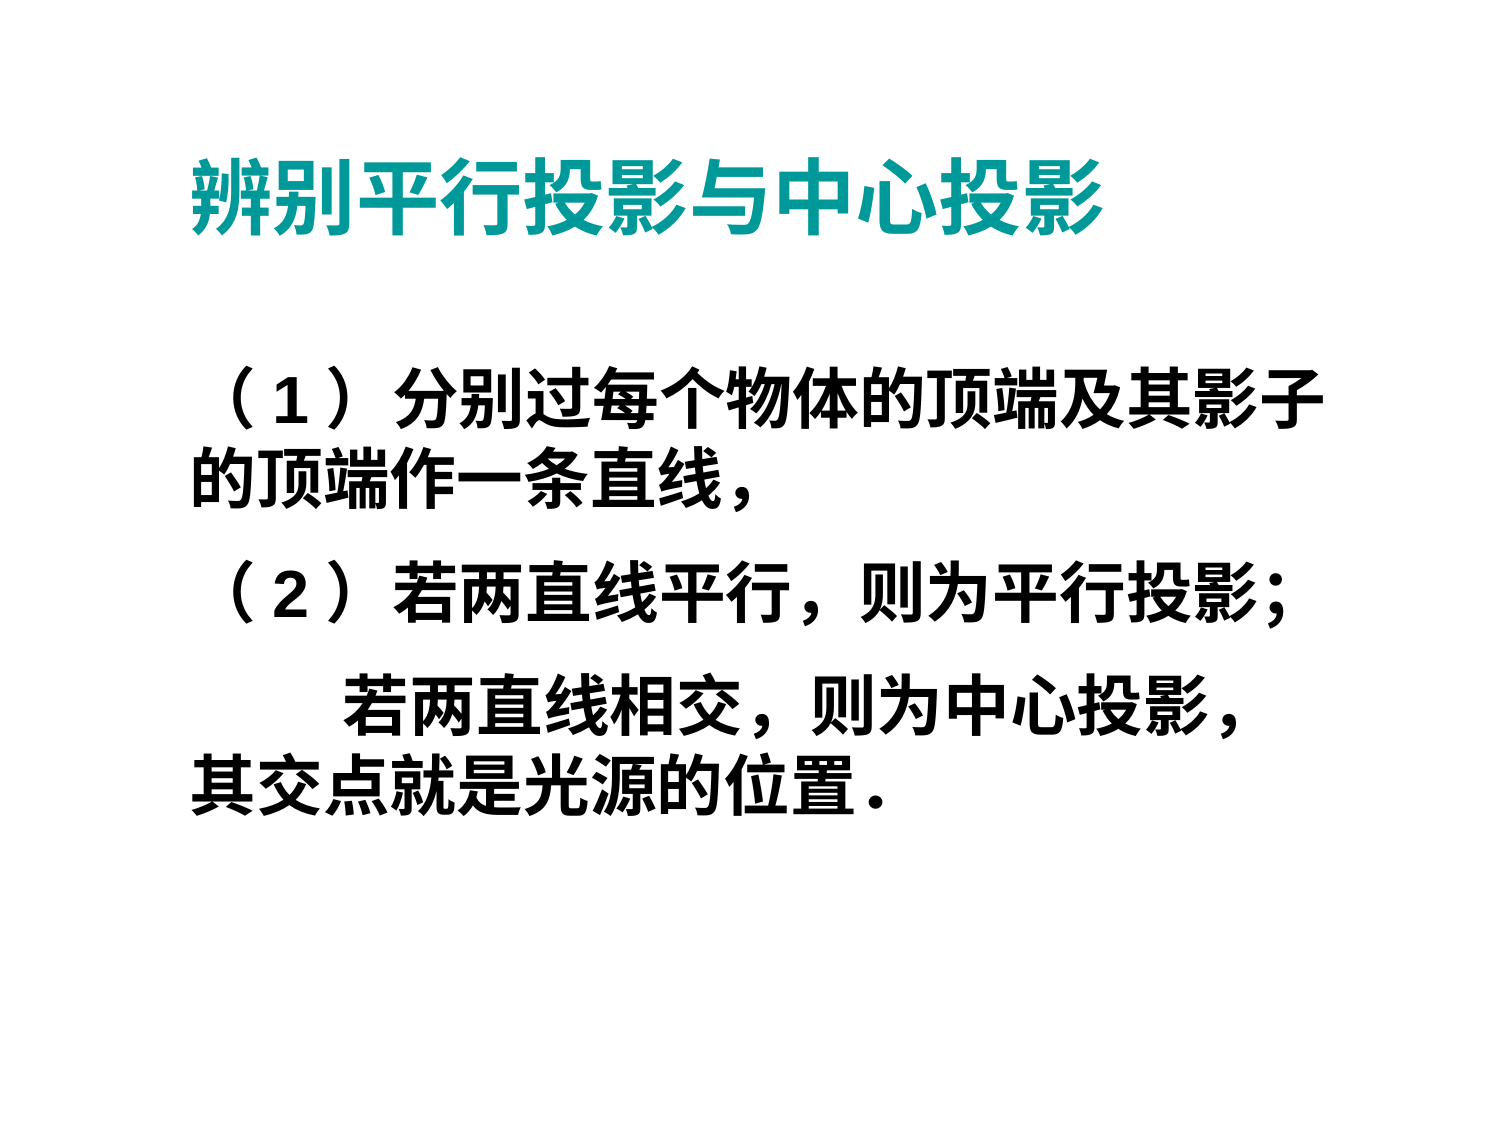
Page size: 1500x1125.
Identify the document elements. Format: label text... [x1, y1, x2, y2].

text_box 辨别平行投影与中心投影 [174, 137, 1200, 253]
text_box （1）分别过每个物体的顶端及其影子的顶端作一条直线， （2）若两直线平行，则为平行投影； 若两直线相交，则为中心投影，其交点就是光源的位置． [174, 349, 1350, 832]
